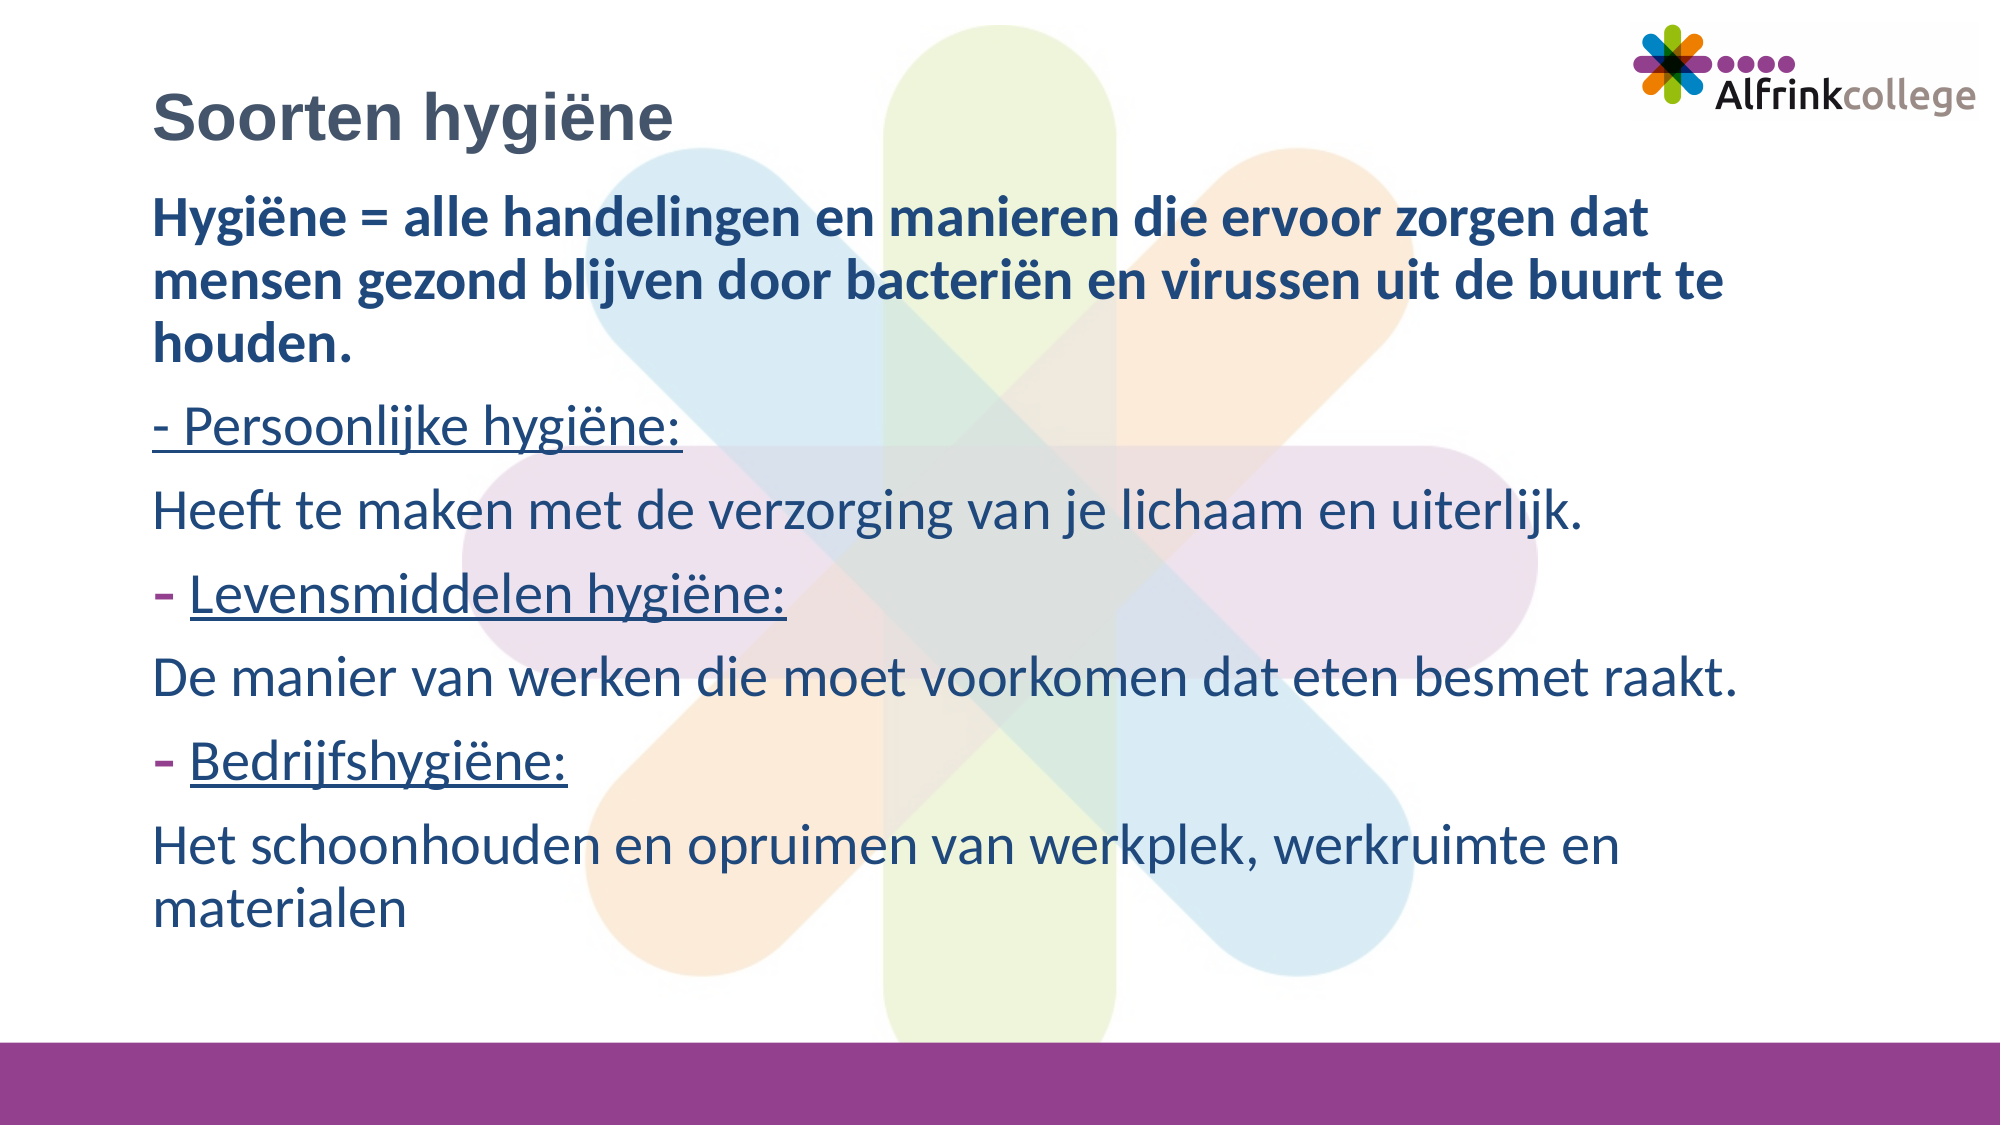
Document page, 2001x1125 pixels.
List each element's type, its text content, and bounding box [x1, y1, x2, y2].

list Hygiëne = alle handelingen en manieren die ervoor zorgen dat mensen gezond blijven door bacteriën en virussen uit de buurt te houden. - Persoonlijke hygiëne: Heeft te maken met de verzorging van je lichaam en uiterlijk. Levensmiddelen hygiëne: De manier van werken die moet voorkomen dat eten besmet raakt. Bedrijfshygiëne: Het schoonhouden en opruimen van werkplek, werkruimte en materialen [137, 178, 1863, 1014]
picture [1630, 22, 1979, 121]
title Soorten hygiëne [137, 59, 1689, 178]
